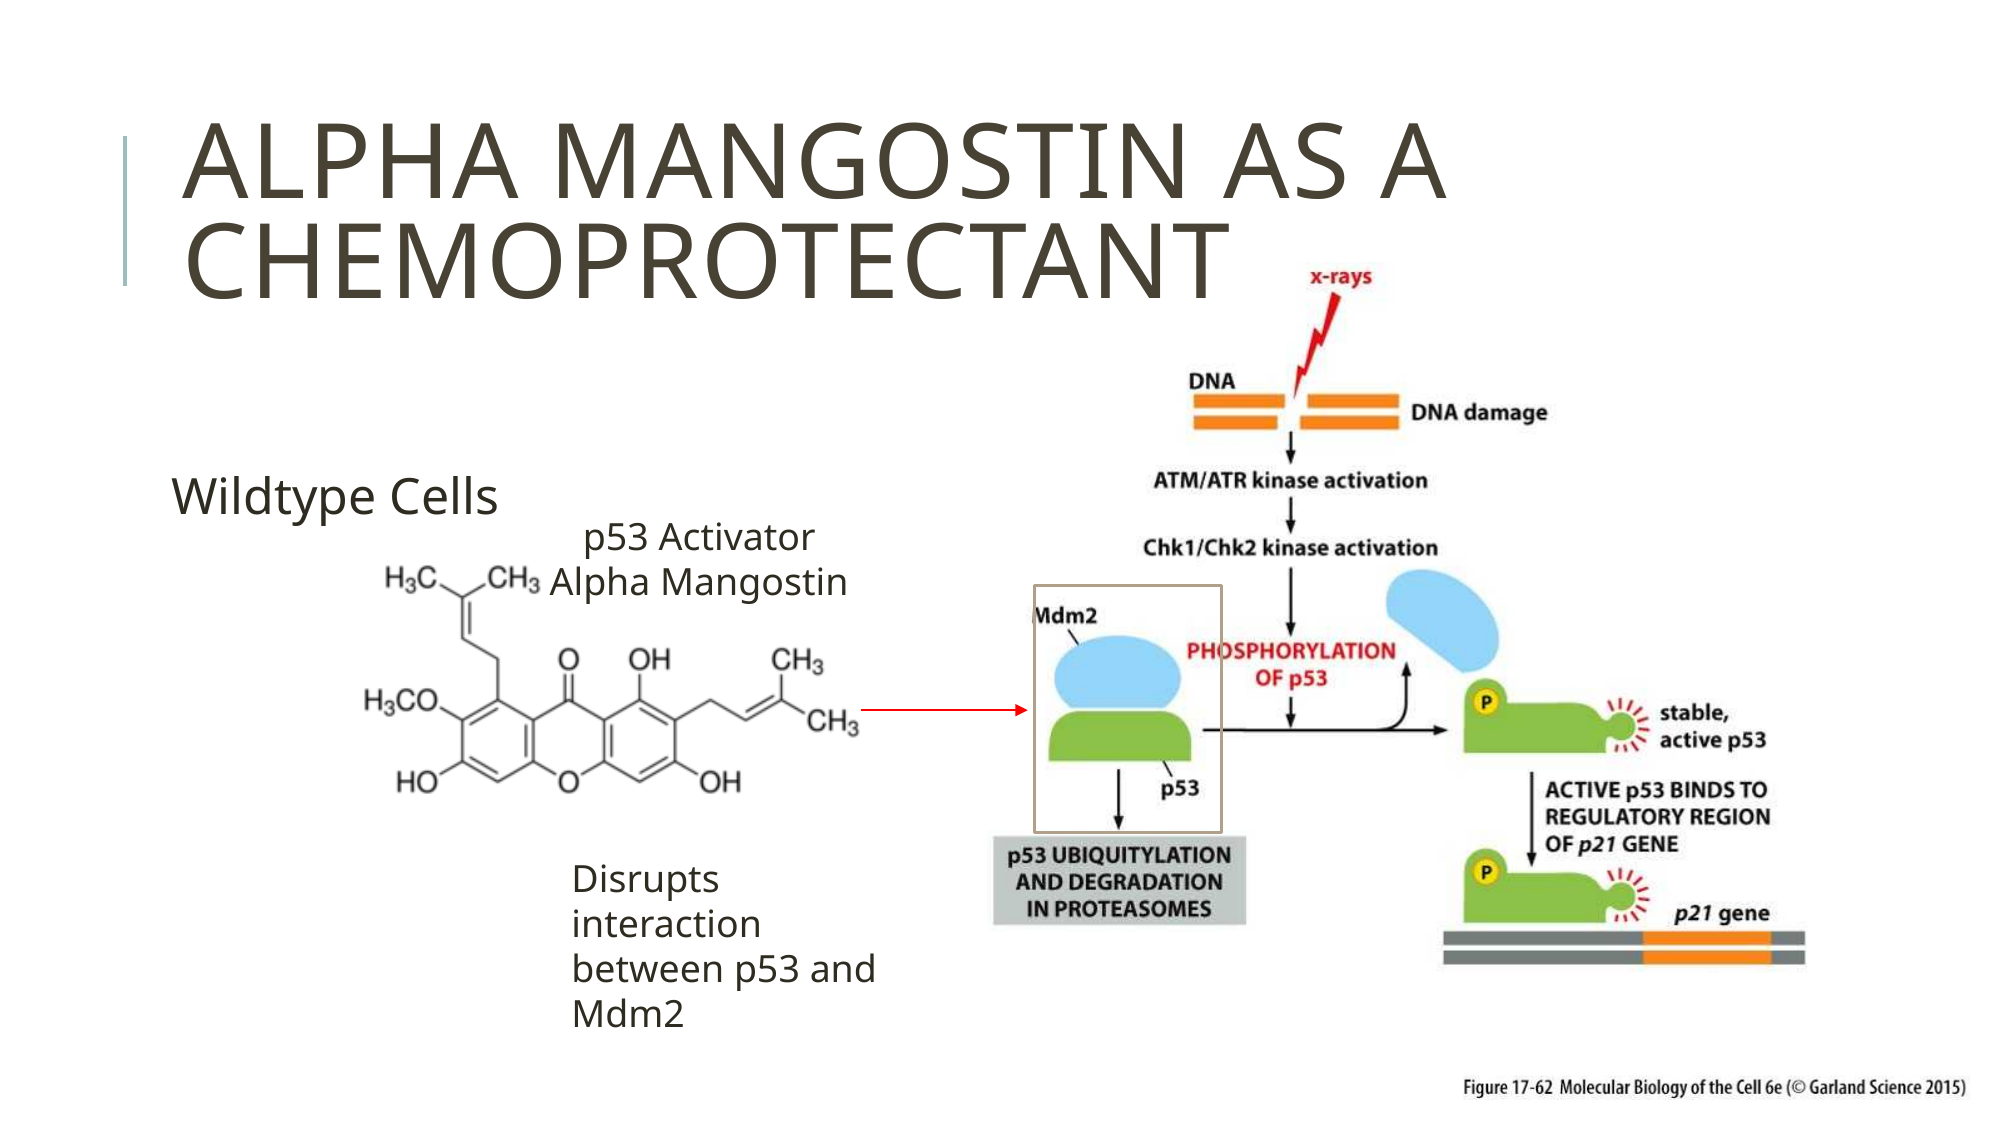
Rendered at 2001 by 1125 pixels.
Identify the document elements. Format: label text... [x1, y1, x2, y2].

picture [986, 261, 2000, 973]
text_box Disrupts interaction between p53 and Mdm2 [556, 847, 895, 1043]
picture [357, 558, 867, 802]
text_box Wildtype Cells [156, 456, 515, 532]
title Alpha Mangostin as a chemoprotectant [168, 96, 1763, 342]
picture [1455, 1070, 1989, 1106]
text_box p53 Activator Alpha Mangostin [534, 506, 864, 555]
